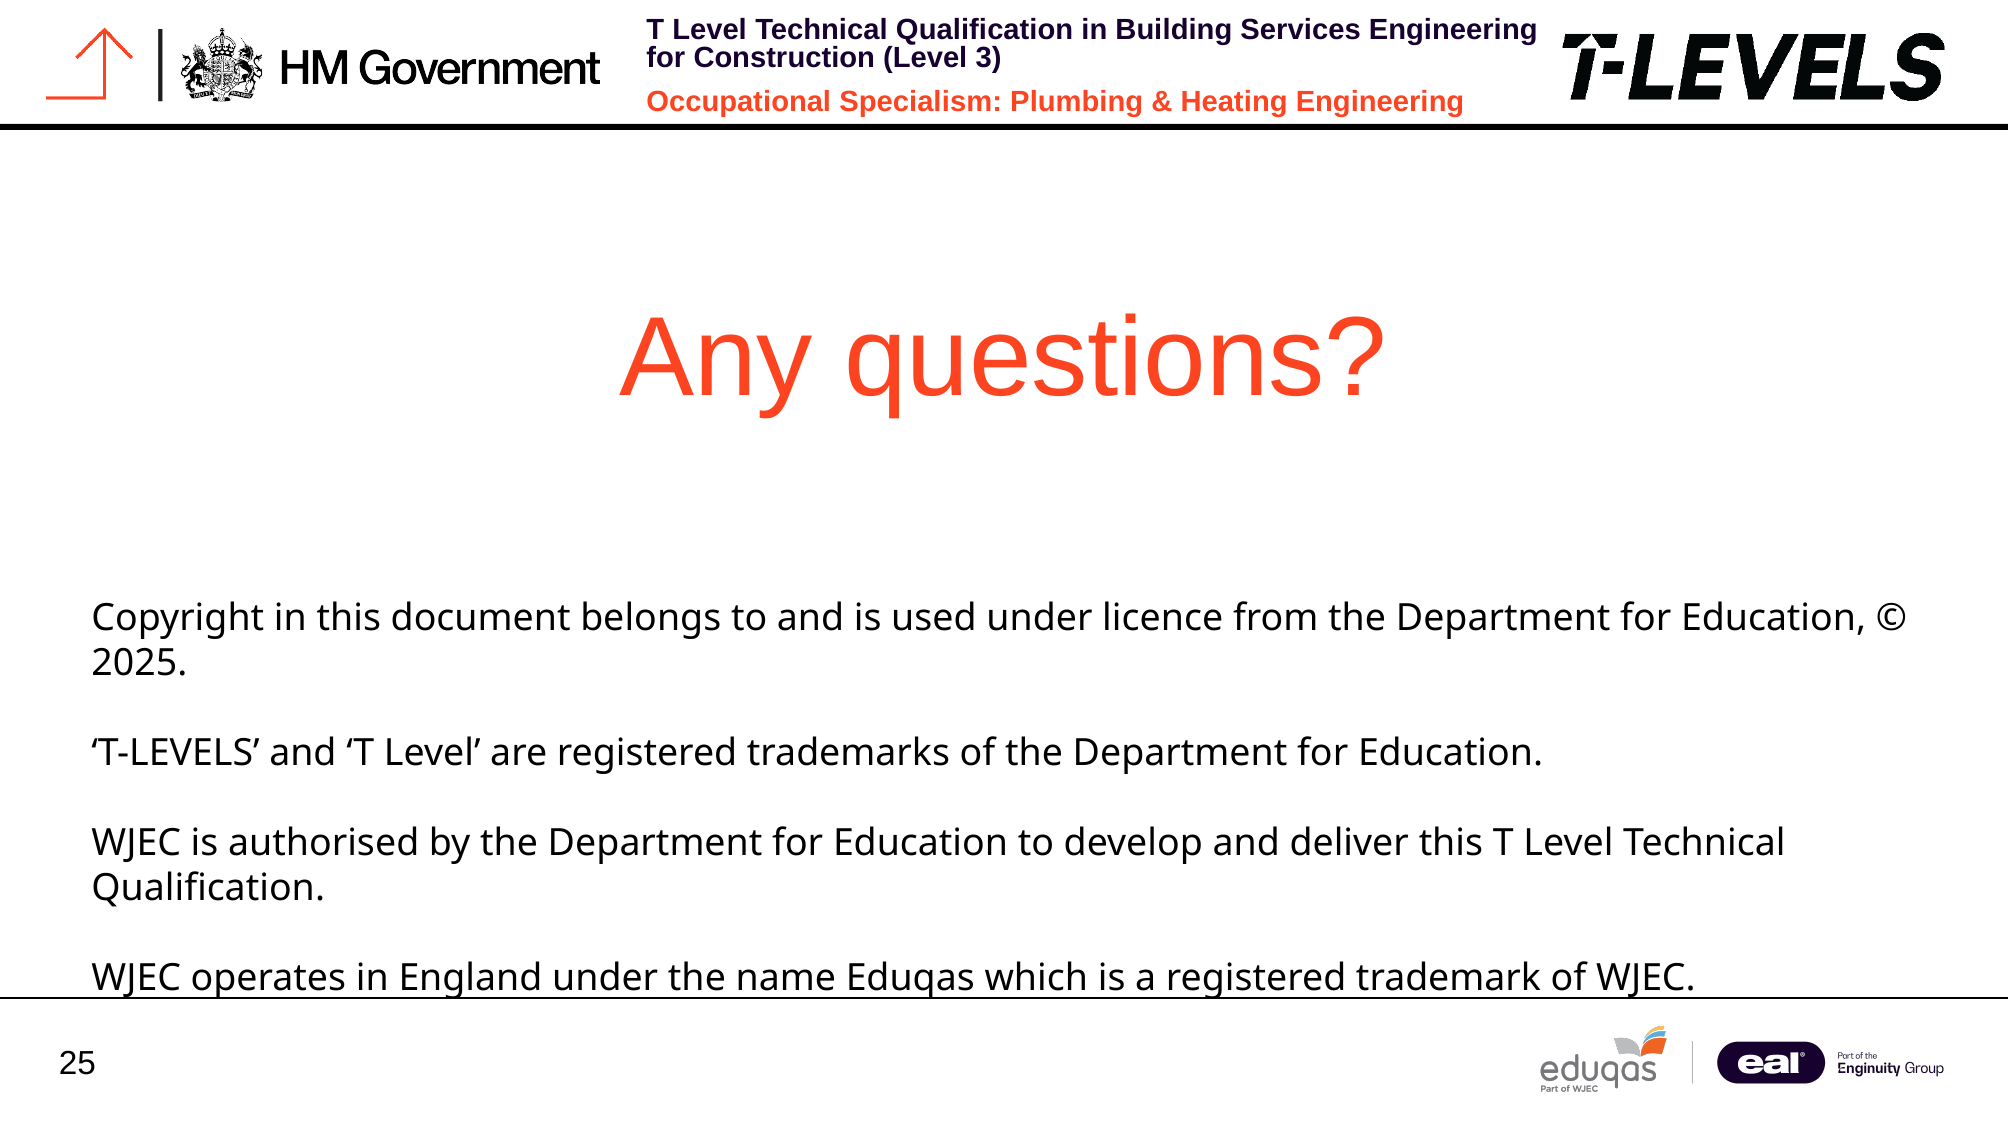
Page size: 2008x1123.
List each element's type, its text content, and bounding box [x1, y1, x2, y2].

picture [41, 27, 139, 100]
text_box Any questions? [590, 275, 1418, 426]
text_box Copyright in this document belongs to and is used under licence from the Department for Education, © 2025. ‘T-LEVELS’ and ‘T Level’ are registered trademarks of the Department for Education. WJEC is authorised by the Department for Education to develop and deliver this T Level Technical Qualification. WJEC operates in England under the name Eduqas which is a registered trademark of WJEC. [76, 585, 1932, 1006]
picture [1535, 1021, 1949, 1097]
picture [1543, 25, 1964, 108]
picture [158, 28, 600, 102]
